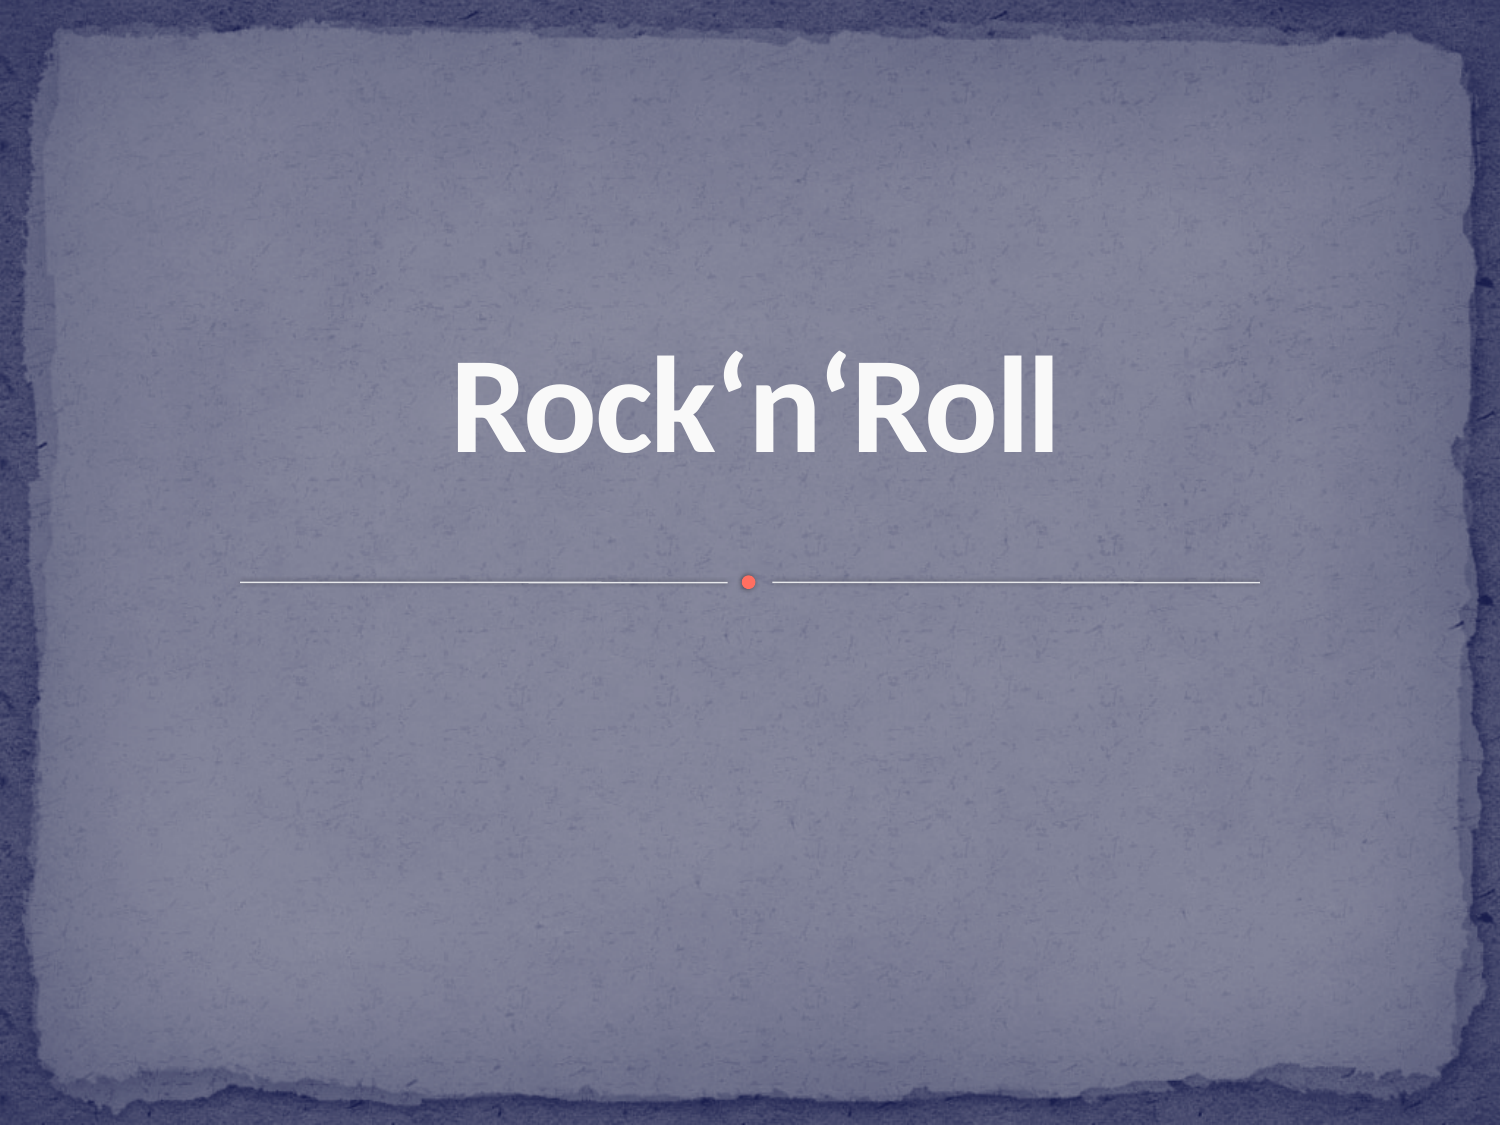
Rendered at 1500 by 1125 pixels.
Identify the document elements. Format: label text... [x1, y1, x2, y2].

title Rock‘n‘Roll [74, 235, 1438, 561]
